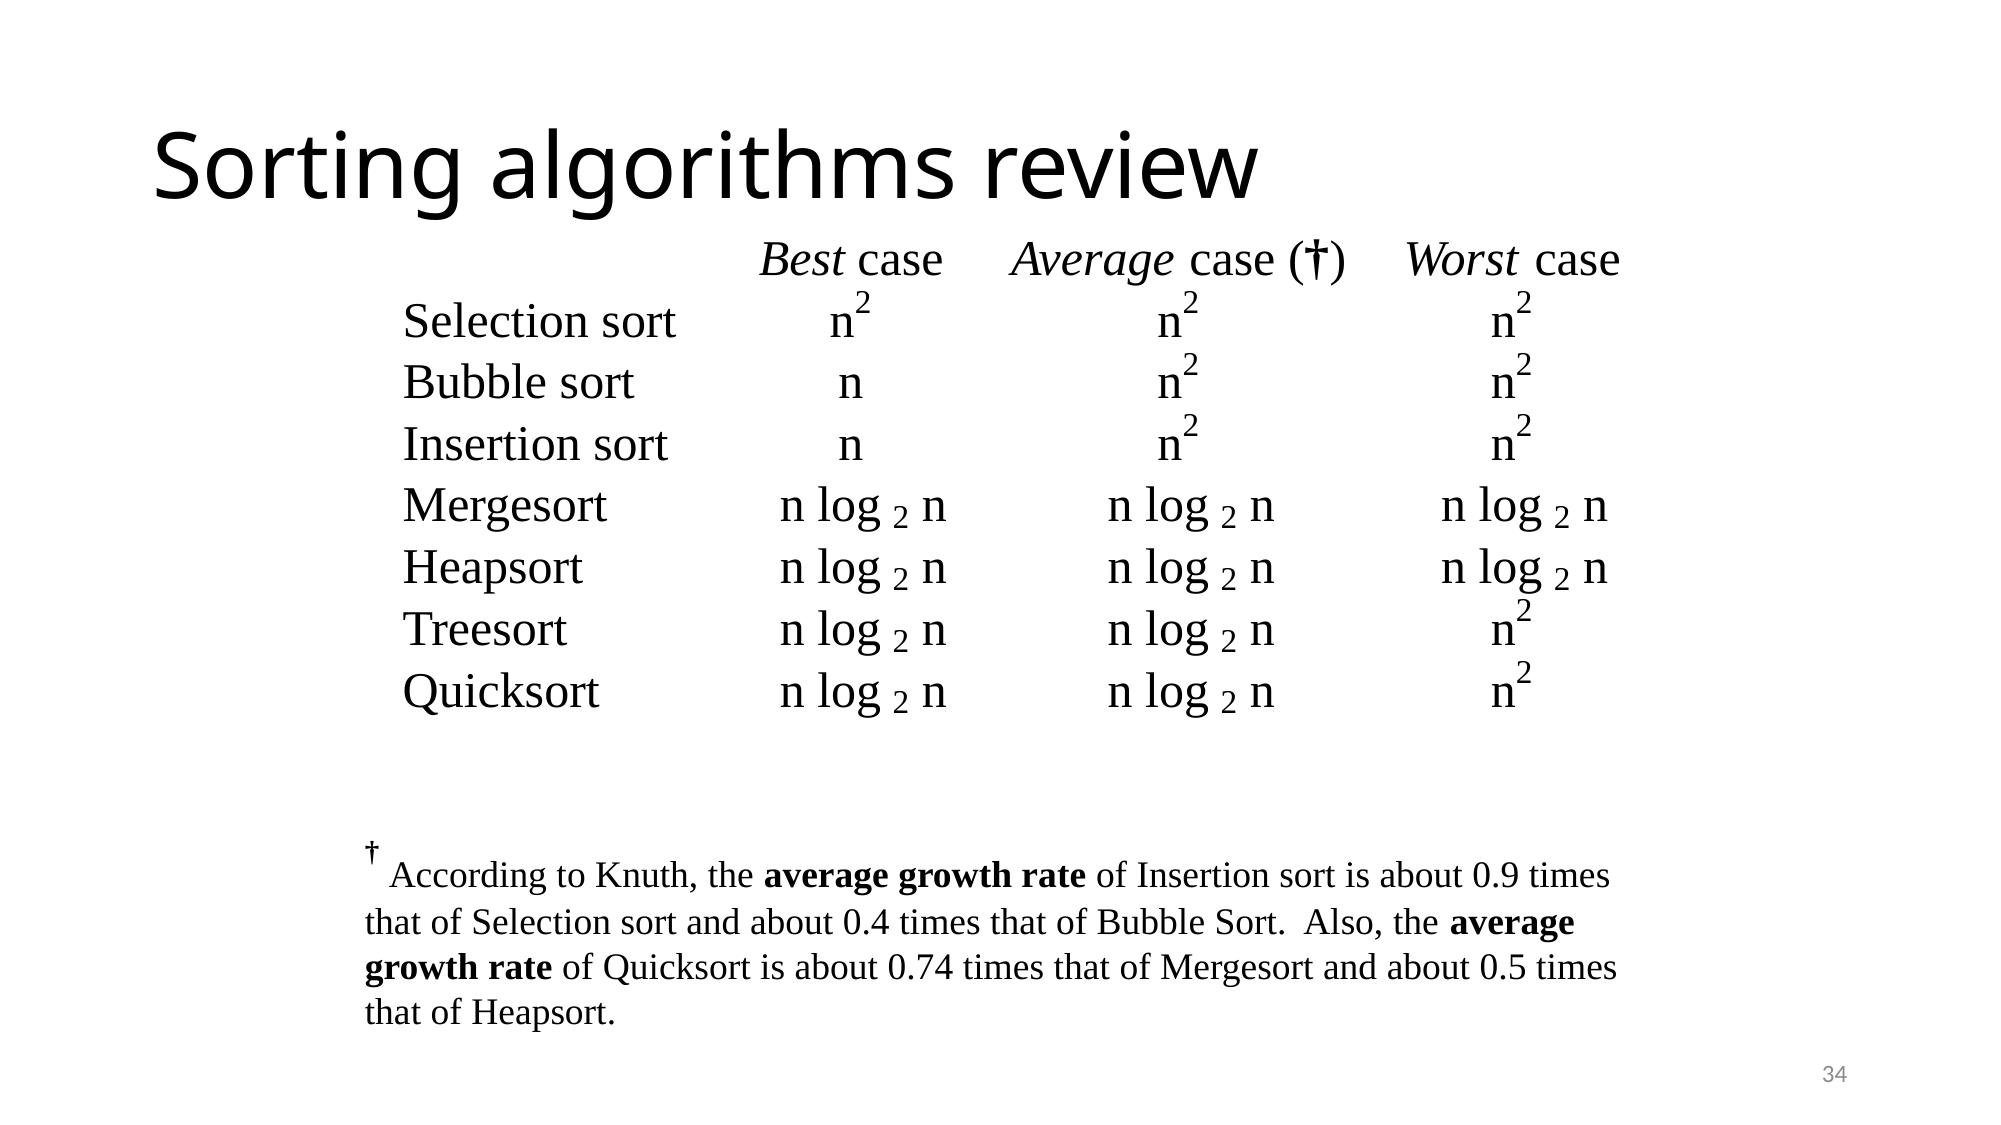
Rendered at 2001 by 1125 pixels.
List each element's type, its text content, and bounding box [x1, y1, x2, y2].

text_box Heapsort [402, 533, 584, 594]
text_box Bubble sort [402, 348, 636, 409]
text_box n log [754, 533, 882, 594]
text_box 2 [1220, 495, 1238, 536]
text_box Worst [1403, 225, 1519, 286]
text_box 2 [854, 280, 872, 321]
text_box n log [1415, 471, 1543, 532]
text_box n [1490, 656, 1517, 718]
text_box 2 [1220, 618, 1237, 659]
text_box Average [1011, 225, 1176, 286]
text_box † According to Knuth, the average growth rate of Insertion sort is about 0.9 times that of Selection sort and about 0.4 times that of Bubble Sort. Also, the average growth rate of Quicksort is about 0.74 times that of Mergesort and about 0.5 times that of Heapsort. [349, 825, 1638, 1040]
text_box 2 [892, 557, 910, 598]
text_box Quicksort [402, 656, 601, 718]
text_box n [1237, 471, 1276, 532]
text_box 2 [1515, 649, 1533, 690]
text_box 2 [1553, 495, 1571, 536]
text_box n [838, 348, 864, 409]
text_box n log [1082, 656, 1210, 718]
text_box n [909, 656, 948, 718]
text_box n [1157, 287, 1183, 348]
title Sorting algorithms review [137, 59, 1863, 278]
text_box Mergesort [402, 471, 608, 532]
text_box n [1237, 656, 1276, 718]
text_box n [829, 287, 855, 348]
text_box n [1490, 595, 1517, 656]
text_box case ( [1176, 225, 1306, 286]
text_box n [1237, 595, 1276, 656]
text_box n [1157, 348, 1183, 409]
text_box n [1157, 410, 1183, 471]
text_box 2 [1553, 557, 1571, 598]
text_box n log [754, 656, 882, 718]
text_box n log [754, 471, 882, 532]
text_box n [909, 595, 948, 656]
text_box n [909, 471, 948, 532]
text_box 2 [1220, 680, 1238, 721]
text_box 2 [892, 495, 910, 536]
text_box Treesort [402, 595, 568, 656]
text_box 2 [1515, 403, 1533, 444]
text_box Best [758, 225, 844, 286]
text_box 2 [892, 618, 909, 659]
text_box Insertion sort [402, 410, 669, 471]
text_box 2 [1220, 557, 1238, 598]
text_box n [1490, 287, 1517, 348]
text_box 2 [1182, 280, 1200, 321]
text_box n log [1082, 471, 1210, 532]
text_box n log [754, 595, 882, 656]
slide_number 34 [1412, 1042, 1863, 1103]
text_box n [1237, 533, 1276, 594]
text_box n log [1082, 533, 1210, 594]
text_box 2 [1182, 341, 1200, 382]
text_box 2 [1515, 588, 1533, 629]
text_box n [909, 533, 948, 594]
text_box n [1570, 471, 1609, 532]
text_box n [1570, 533, 1609, 594]
text_box n log [1415, 533, 1543, 594]
text_box 2 [892, 680, 910, 721]
text_box case [844, 225, 944, 286]
text_box n [838, 410, 864, 471]
text_box 2 [1515, 280, 1533, 321]
text_box n [1490, 410, 1517, 471]
text_box case [1522, 225, 1622, 286]
text_box ) [1329, 225, 1347, 286]
text_box n [1490, 348, 1517, 409]
text_box 2 [1182, 403, 1200, 444]
text_box † [1304, 224, 1330, 285]
text_box 2 [1515, 341, 1533, 382]
text_box Selection sort [402, 287, 678, 348]
text_box n log [1082, 595, 1210, 656]
